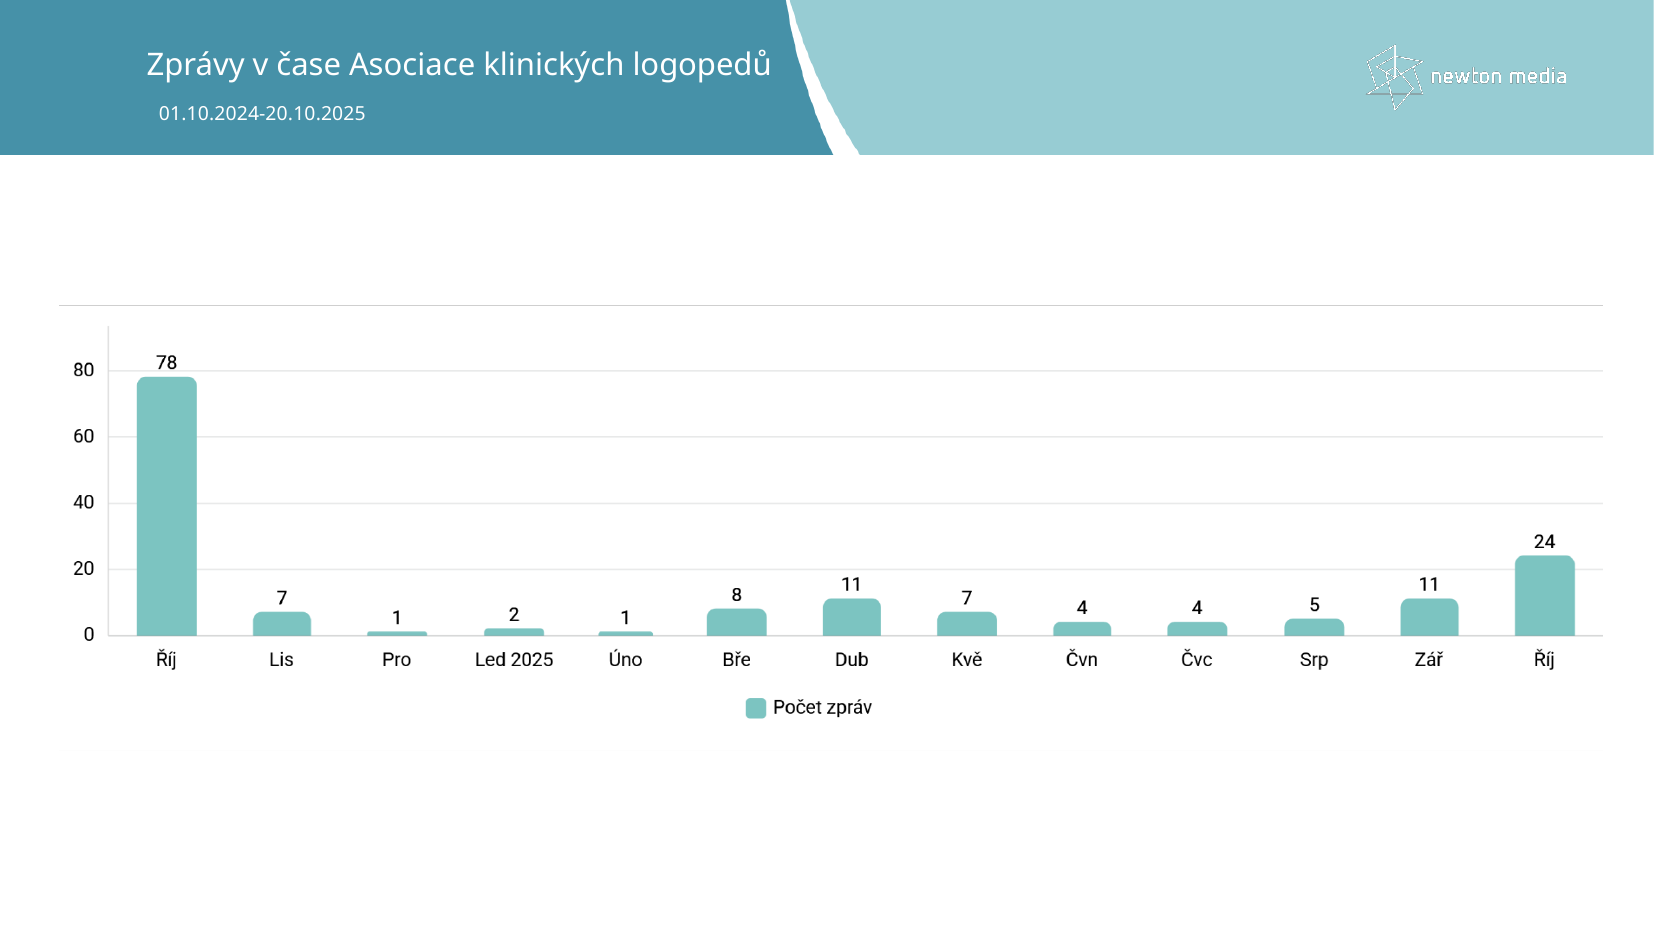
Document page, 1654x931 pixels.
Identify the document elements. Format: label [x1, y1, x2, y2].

picture [0, 0, 1654, 155]
picture [59, 305, 1603, 751]
